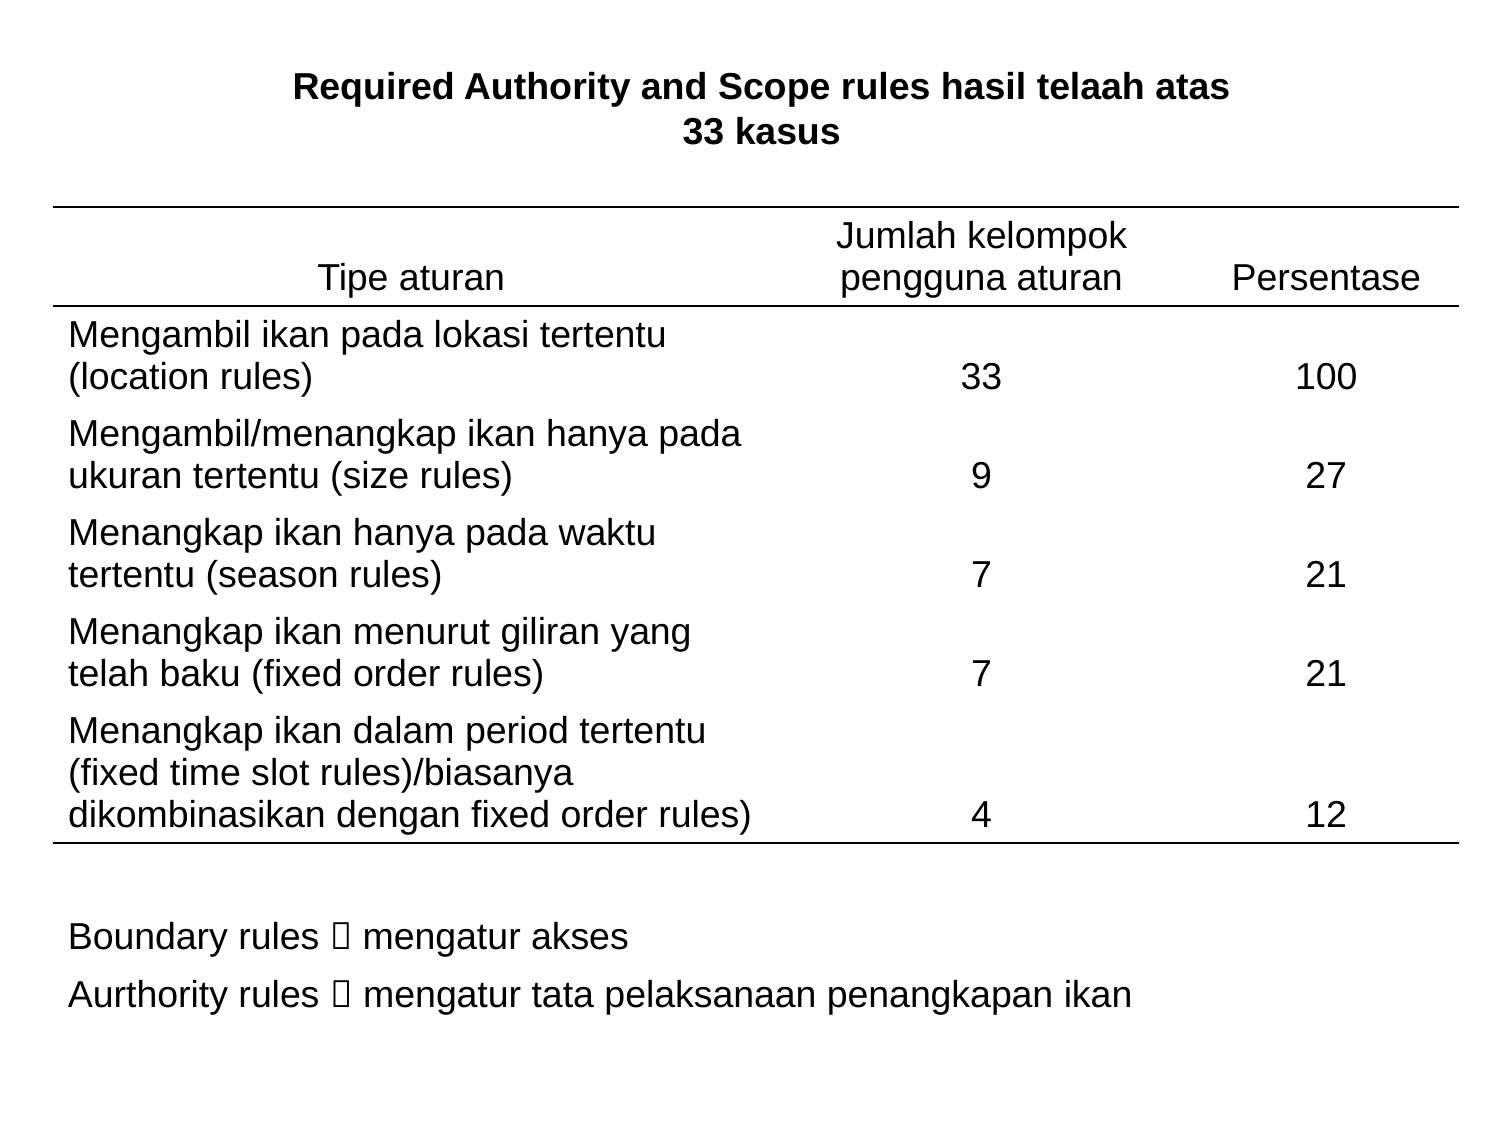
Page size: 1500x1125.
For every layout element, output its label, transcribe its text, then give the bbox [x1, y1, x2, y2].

table_cell 33 [769, 307, 1194, 405]
table_cell 7 [769, 603, 1194, 702]
table_cell 12 [1194, 702, 1459, 842]
table_cell Menangkap ikan hanya pada waktu tertentu (season rules) [53, 504, 769, 603]
table_cell Menangkap ikan menurut giliran yang telah baku (fixed order rules) [53, 603, 769, 702]
table_cell 100 [1194, 307, 1459, 405]
table_header Jumlah kelompok pengguna aturan [769, 208, 1194, 305]
table_cell Mengambil ikan pada lokasi tertentu (location rules) [53, 307, 769, 405]
table_cell 7 [769, 504, 1194, 603]
table_header Persentase [1194, 208, 1459, 305]
table_cell Menangkap ikan dalam period tertentu (fixed time slot rules)/biasanya dikombinasikan dengan fixed order rules) [53, 702, 769, 842]
table_cell 21 [1194, 504, 1459, 603]
table_cell 21 [1194, 603, 1459, 702]
table_cell 9 [769, 405, 1194, 504]
table_cell 27 [1194, 405, 1459, 504]
table_header Tipe aturan [53, 208, 769, 305]
text_box Boundary rules  mengatur akses Aurthority rules  mengatur tata pelaksanaan penangkapan ikan [53, 904, 1436, 1023]
table_cell 4 [769, 702, 1194, 842]
text_box Required Authority and Scope rules hasil telaah atas 33 kasus [265, 54, 1258, 160]
table_cell Mengambil/menangkap ikan hanya pada ukuran tertentu (size rules) [53, 405, 769, 504]
